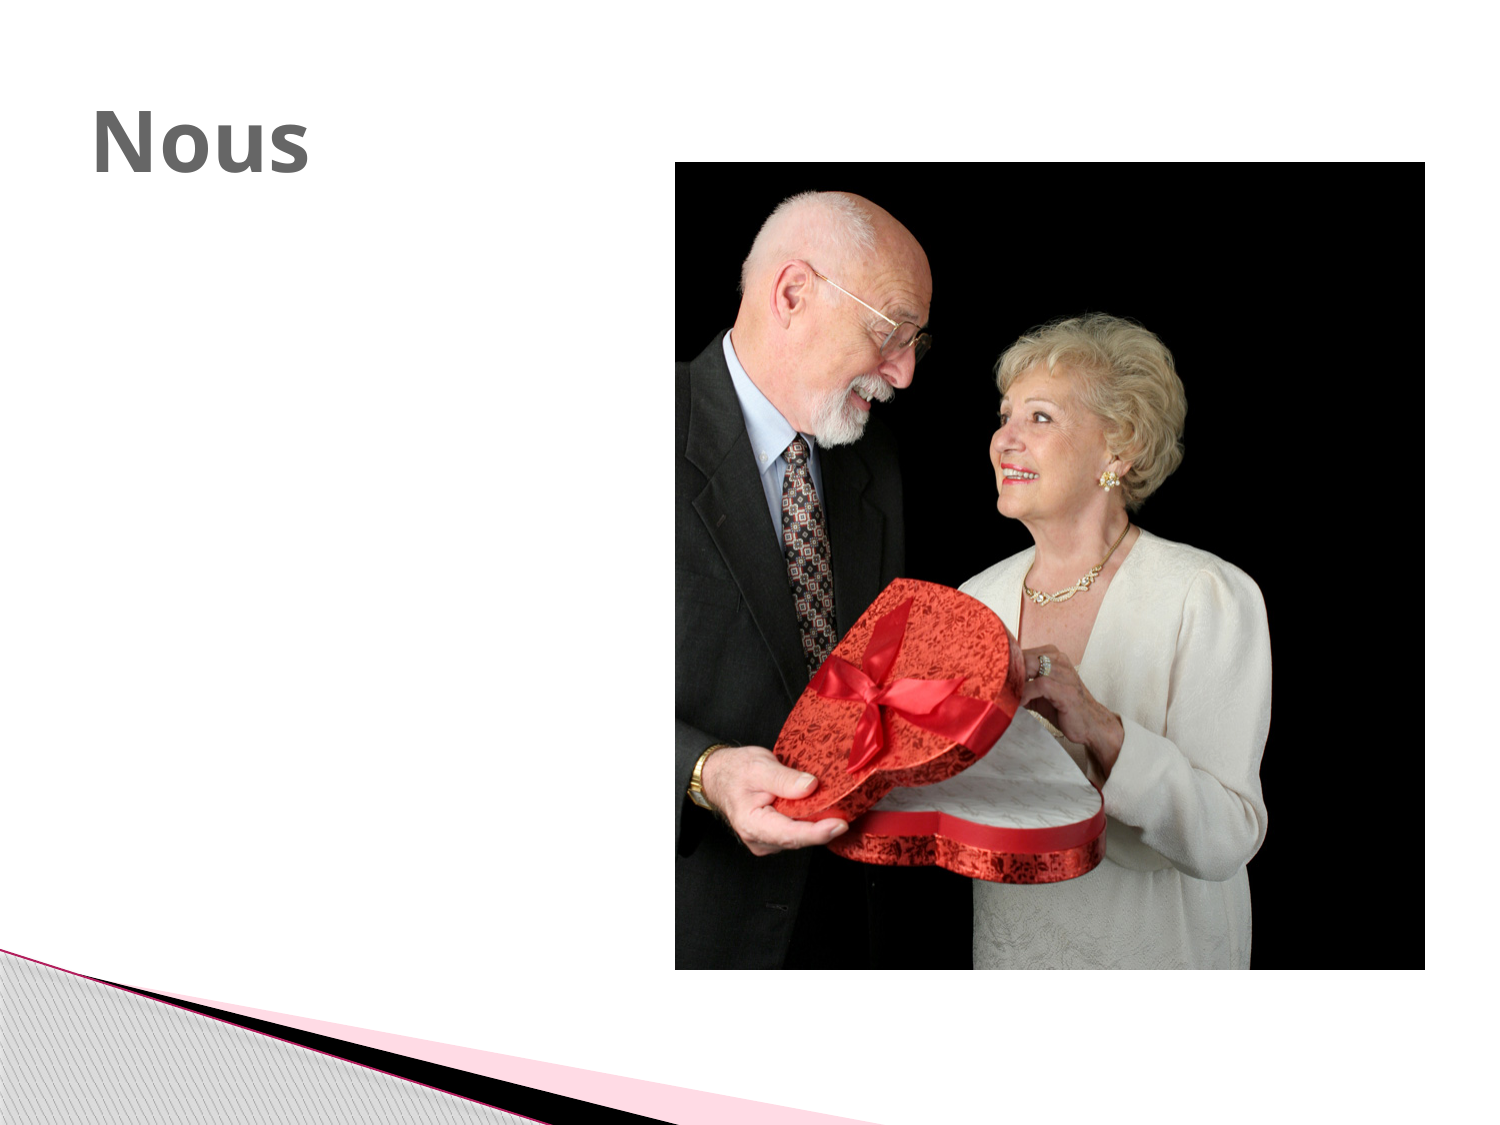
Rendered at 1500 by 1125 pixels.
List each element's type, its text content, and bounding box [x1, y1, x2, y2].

picture [674, 162, 1426, 970]
title Nous [75, 45, 1425, 233]
